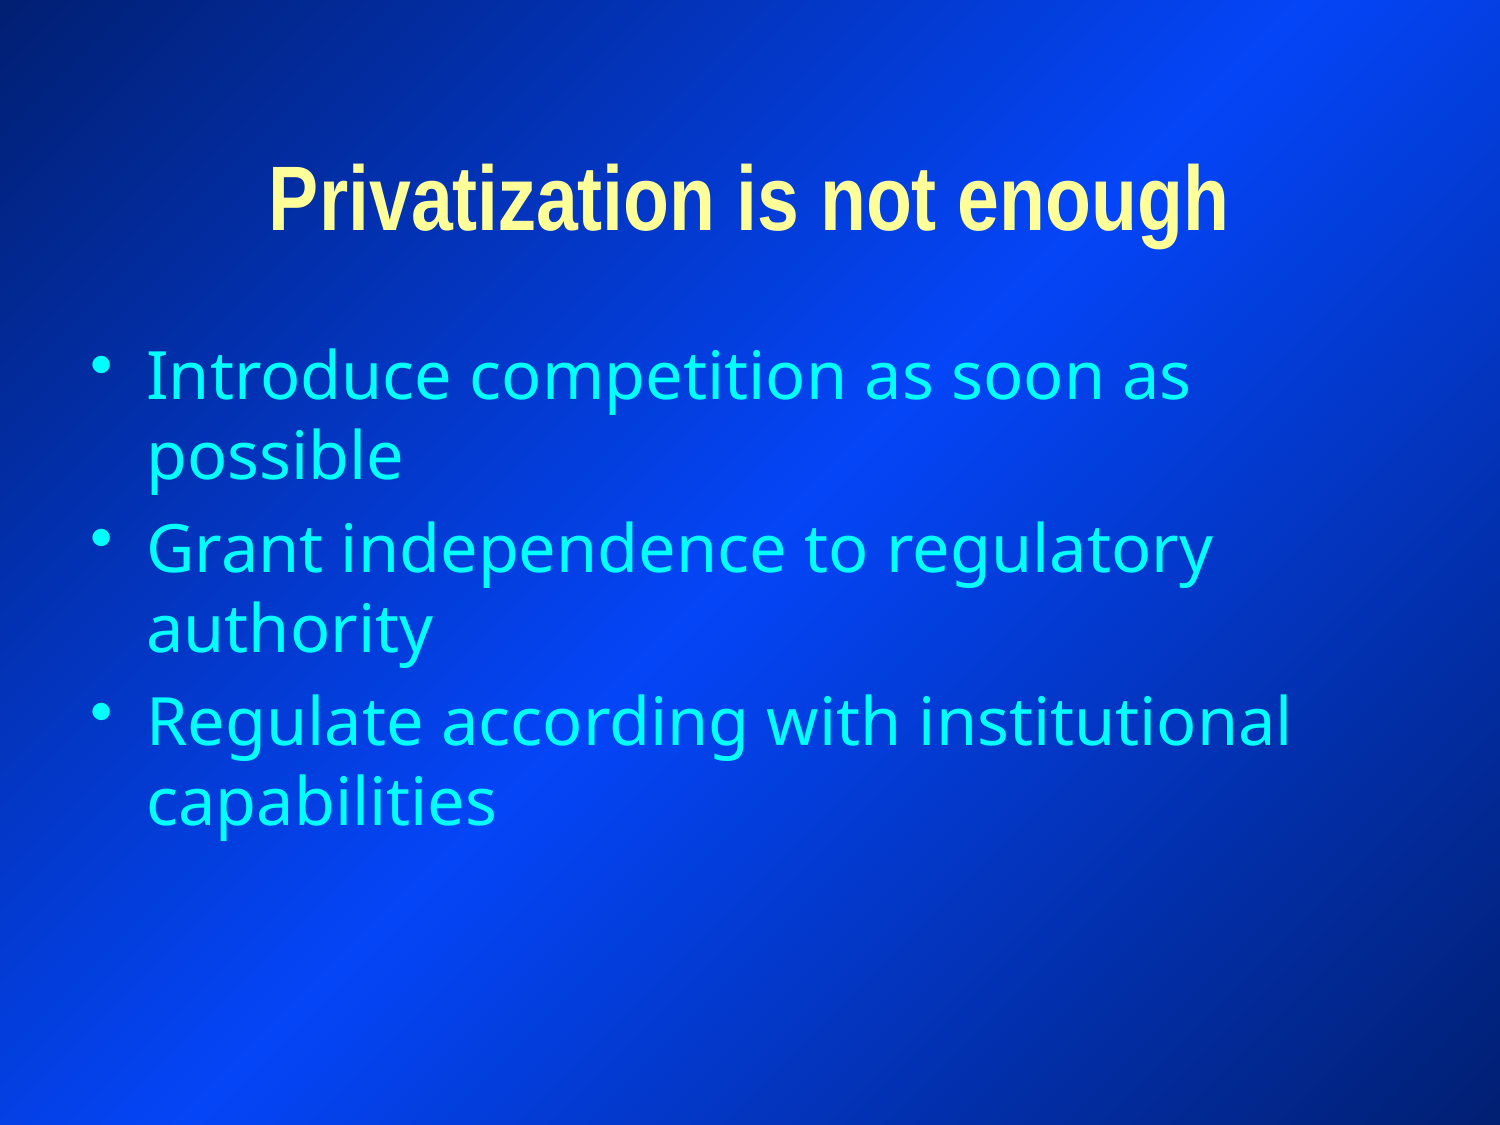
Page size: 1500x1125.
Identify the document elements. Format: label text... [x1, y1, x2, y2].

title Privatization is not enough [112, 99, 1388, 288]
list Introduce competition as soon as possible Grant independence to regulatory authority Regulate according with institutional capabilities [74, 324, 1463, 1001]
